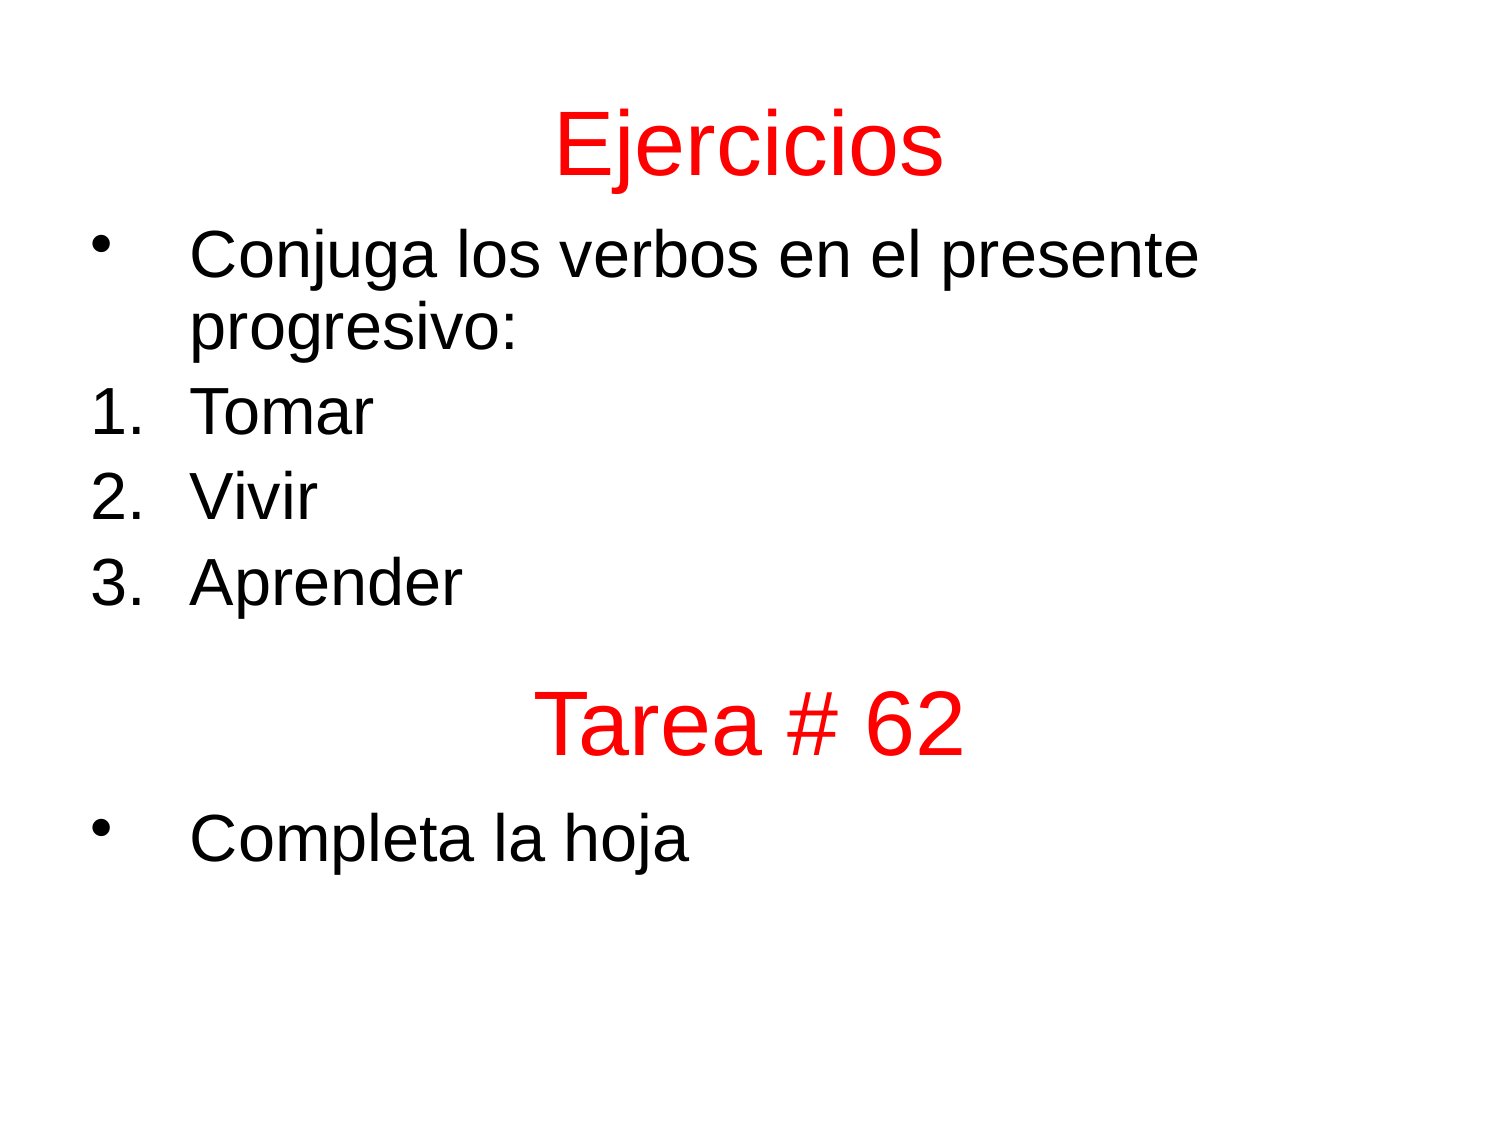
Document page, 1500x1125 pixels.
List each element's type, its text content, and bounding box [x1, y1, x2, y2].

title Ejercicios [75, 45, 1425, 212]
text_box Tarea # 62 [74, 624, 1425, 813]
list Conjuga los verbos en el presente progresivo: Tomar Vivir Aprender Completa la hoja [75, 813, 1425, 955]
list Conjuga los verbos en el presente progresivo: Tomar Vivir Aprender Completa la hoja [75, 212, 1425, 624]
